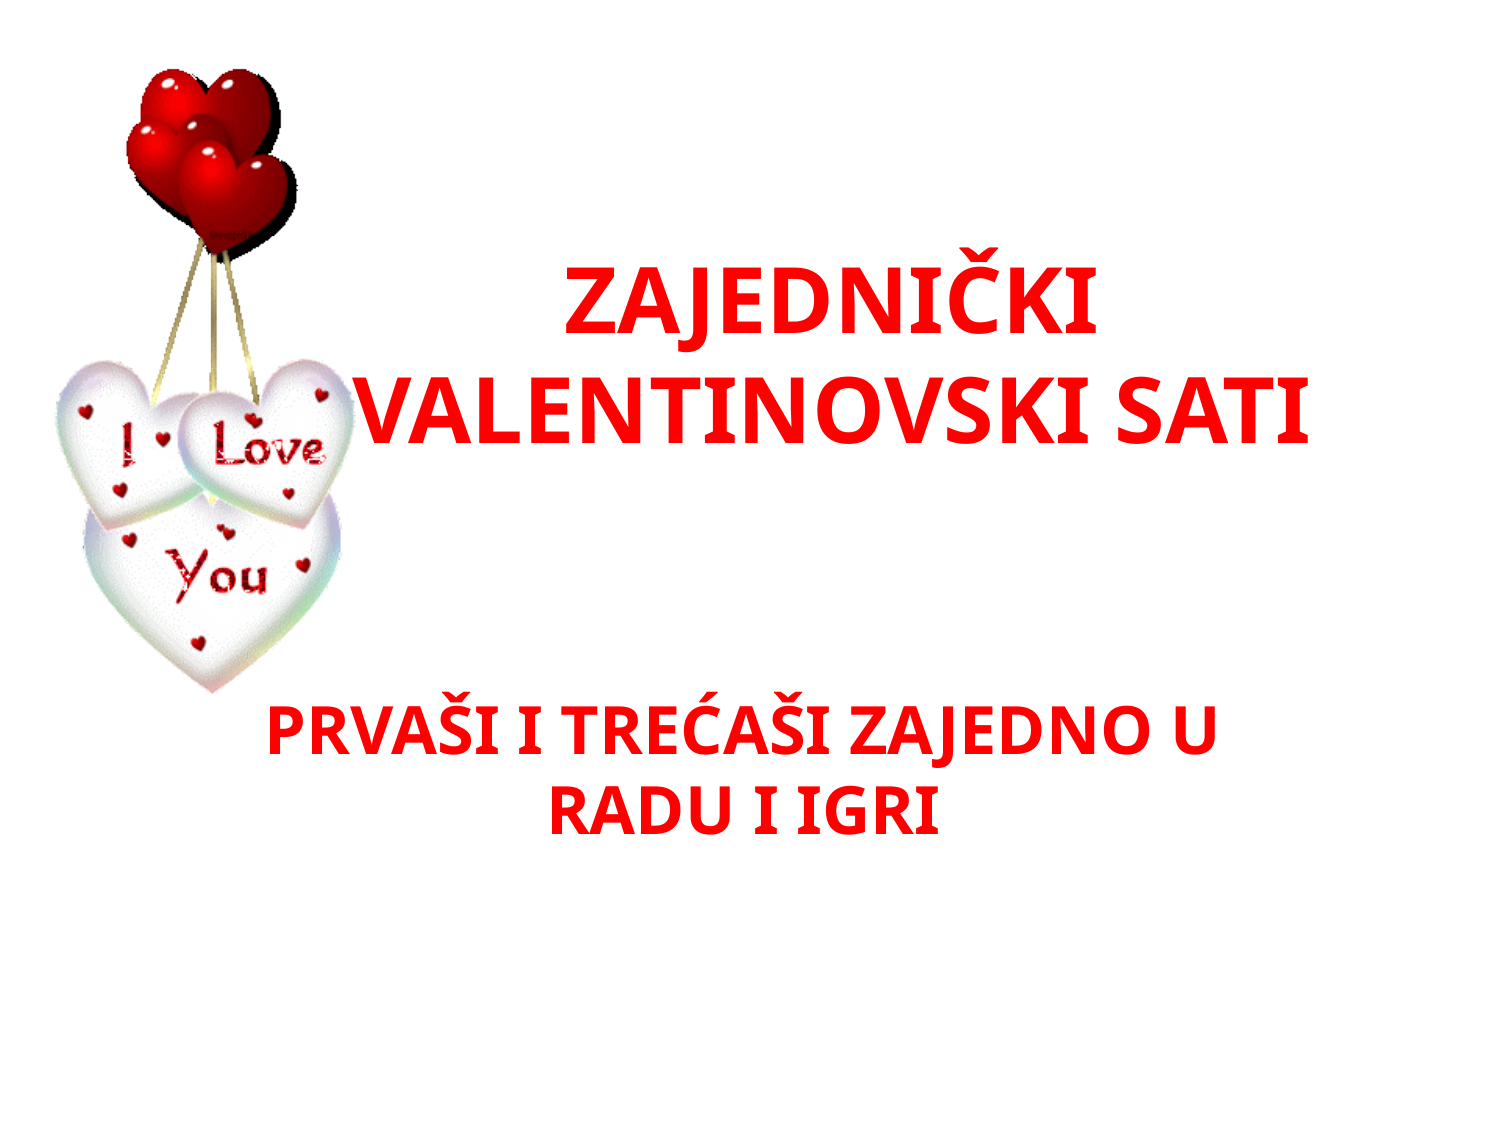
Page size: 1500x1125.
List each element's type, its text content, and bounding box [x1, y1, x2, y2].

picture [52, 66, 358, 695]
subtitle PRVAŠI I TREĆAŠI ZAJEDNO U RADU I IGRI [218, 680, 1269, 969]
title ZAJEDNIČKI VALENTINOVSKI SATI [362, 231, 1470, 473]
